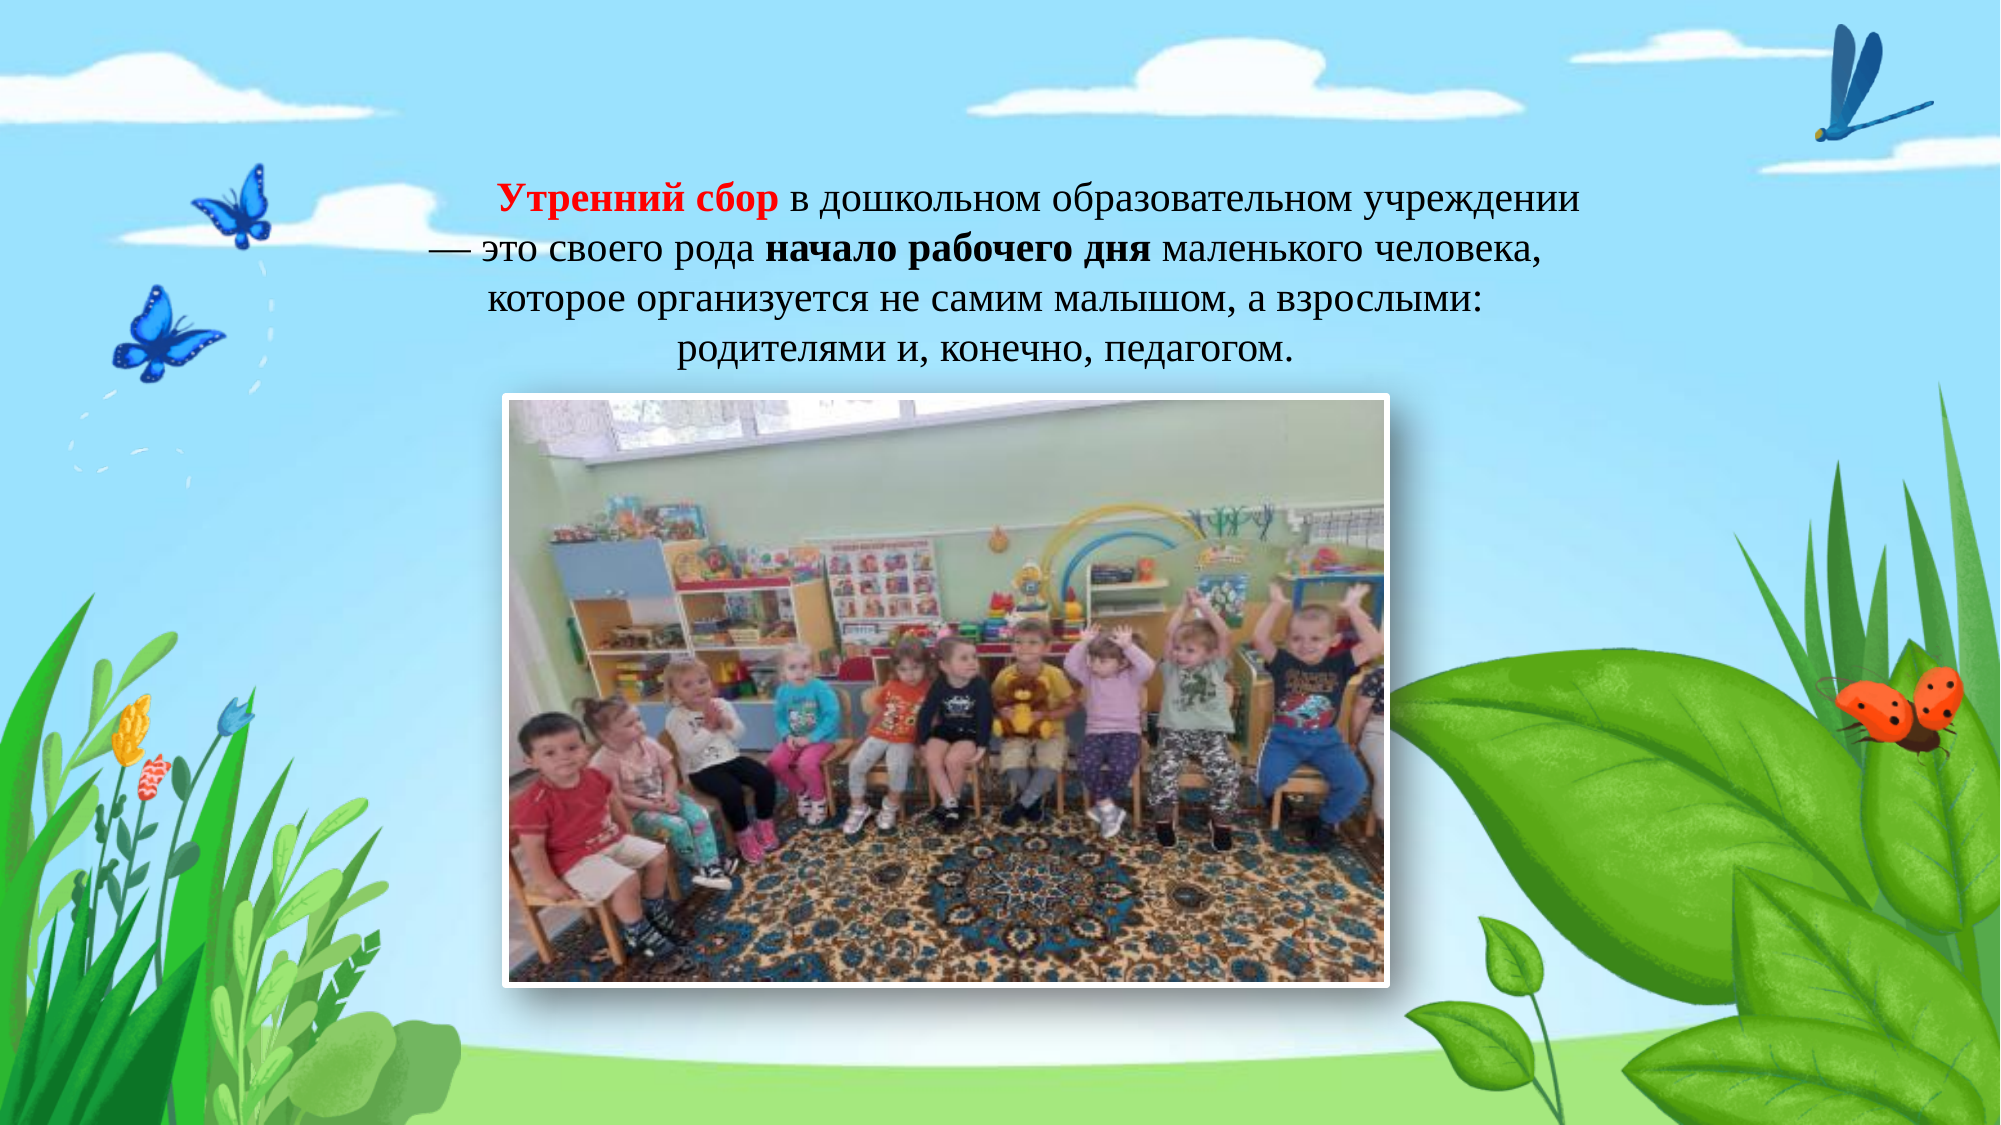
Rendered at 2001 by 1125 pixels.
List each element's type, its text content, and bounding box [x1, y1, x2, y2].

text_box Утренний сбор в дошкольном образовательном учреждении — это своего рода начало рабочего дня маленького человека, которое организуется не самим малышом, а взрослыми: родителями и, конечно, педагогом. [366, 162, 1605, 378]
picture [0, 0, 2001, 1125]
